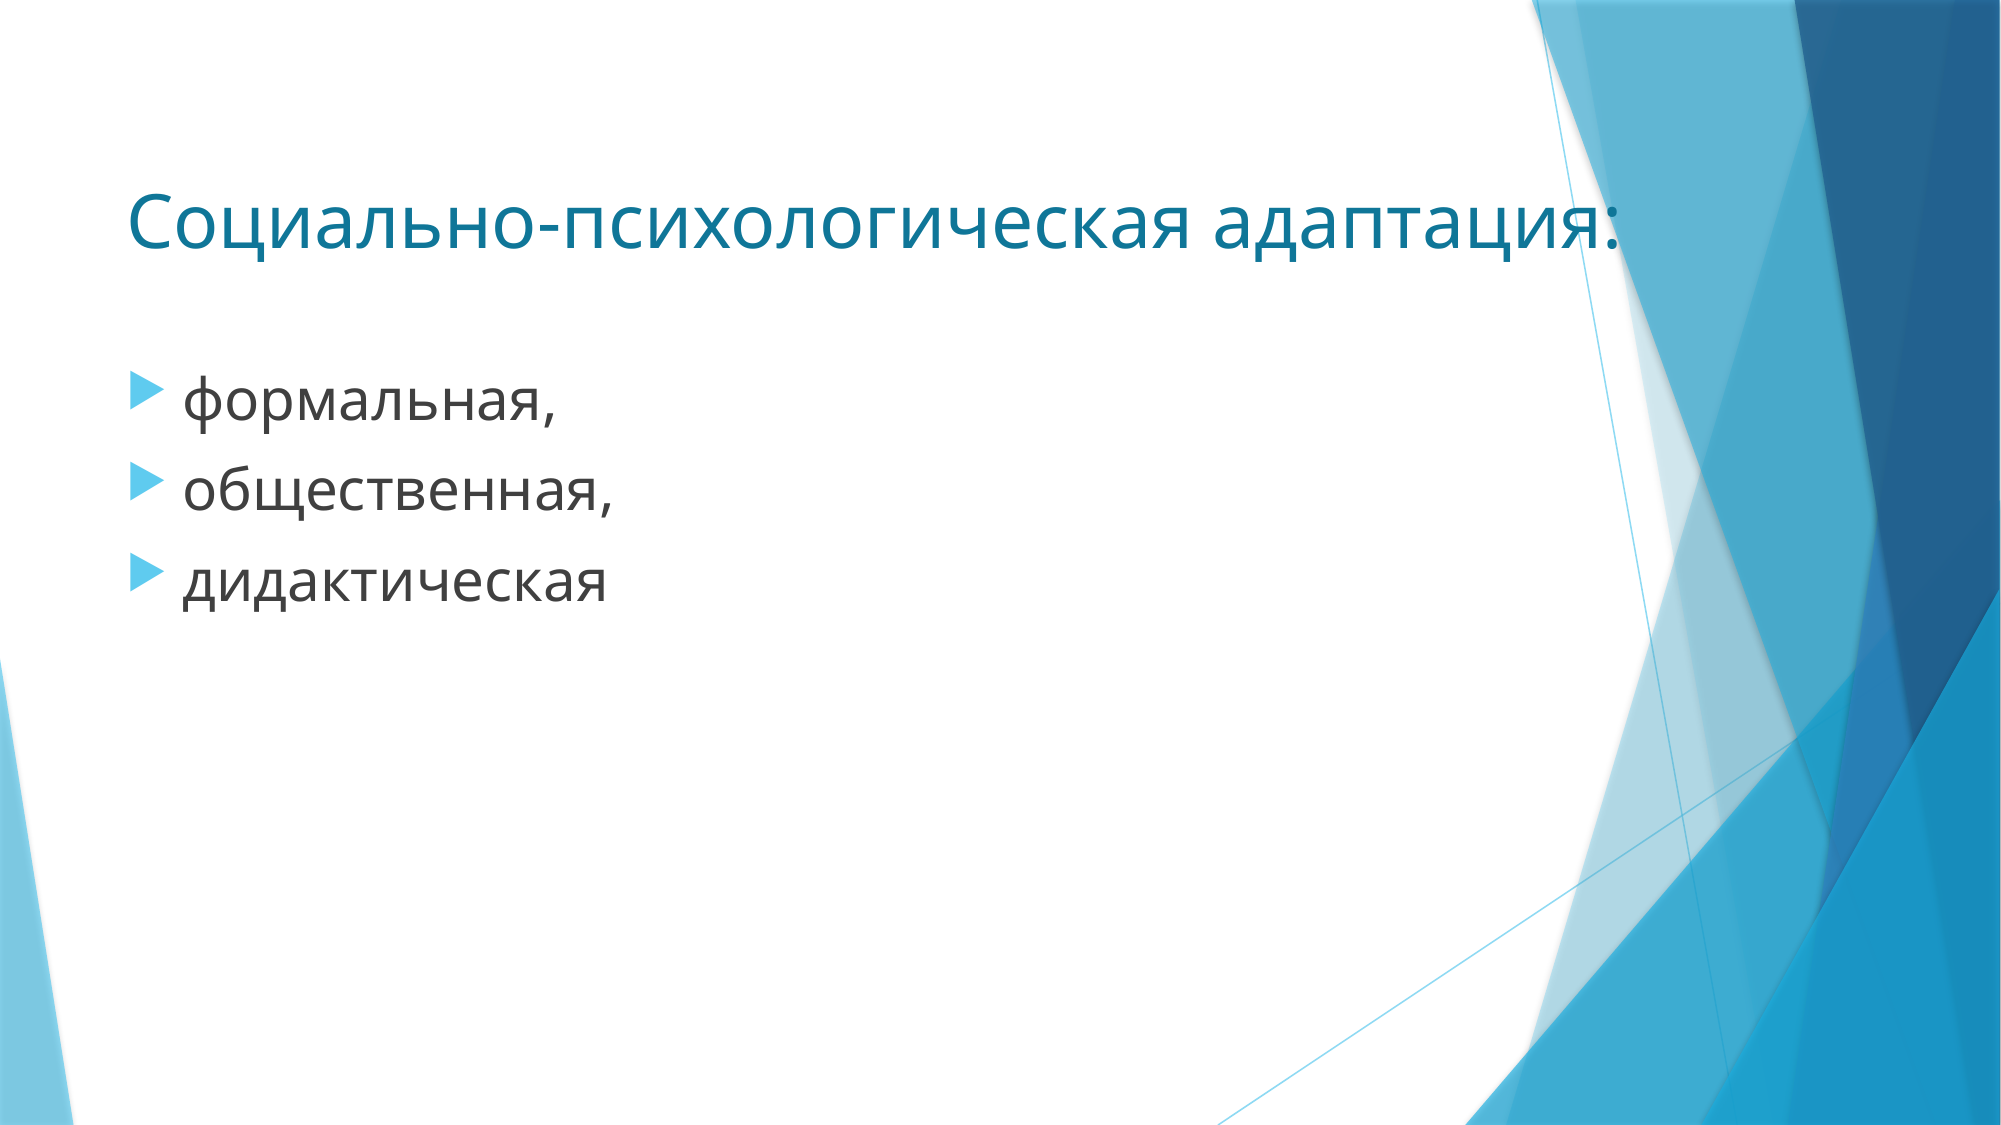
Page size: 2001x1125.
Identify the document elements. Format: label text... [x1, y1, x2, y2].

text_box Социально-психологическая адаптация: [111, 165, 1641, 383]
list формальная, общественная, дидактическая [111, 383, 1522, 992]
